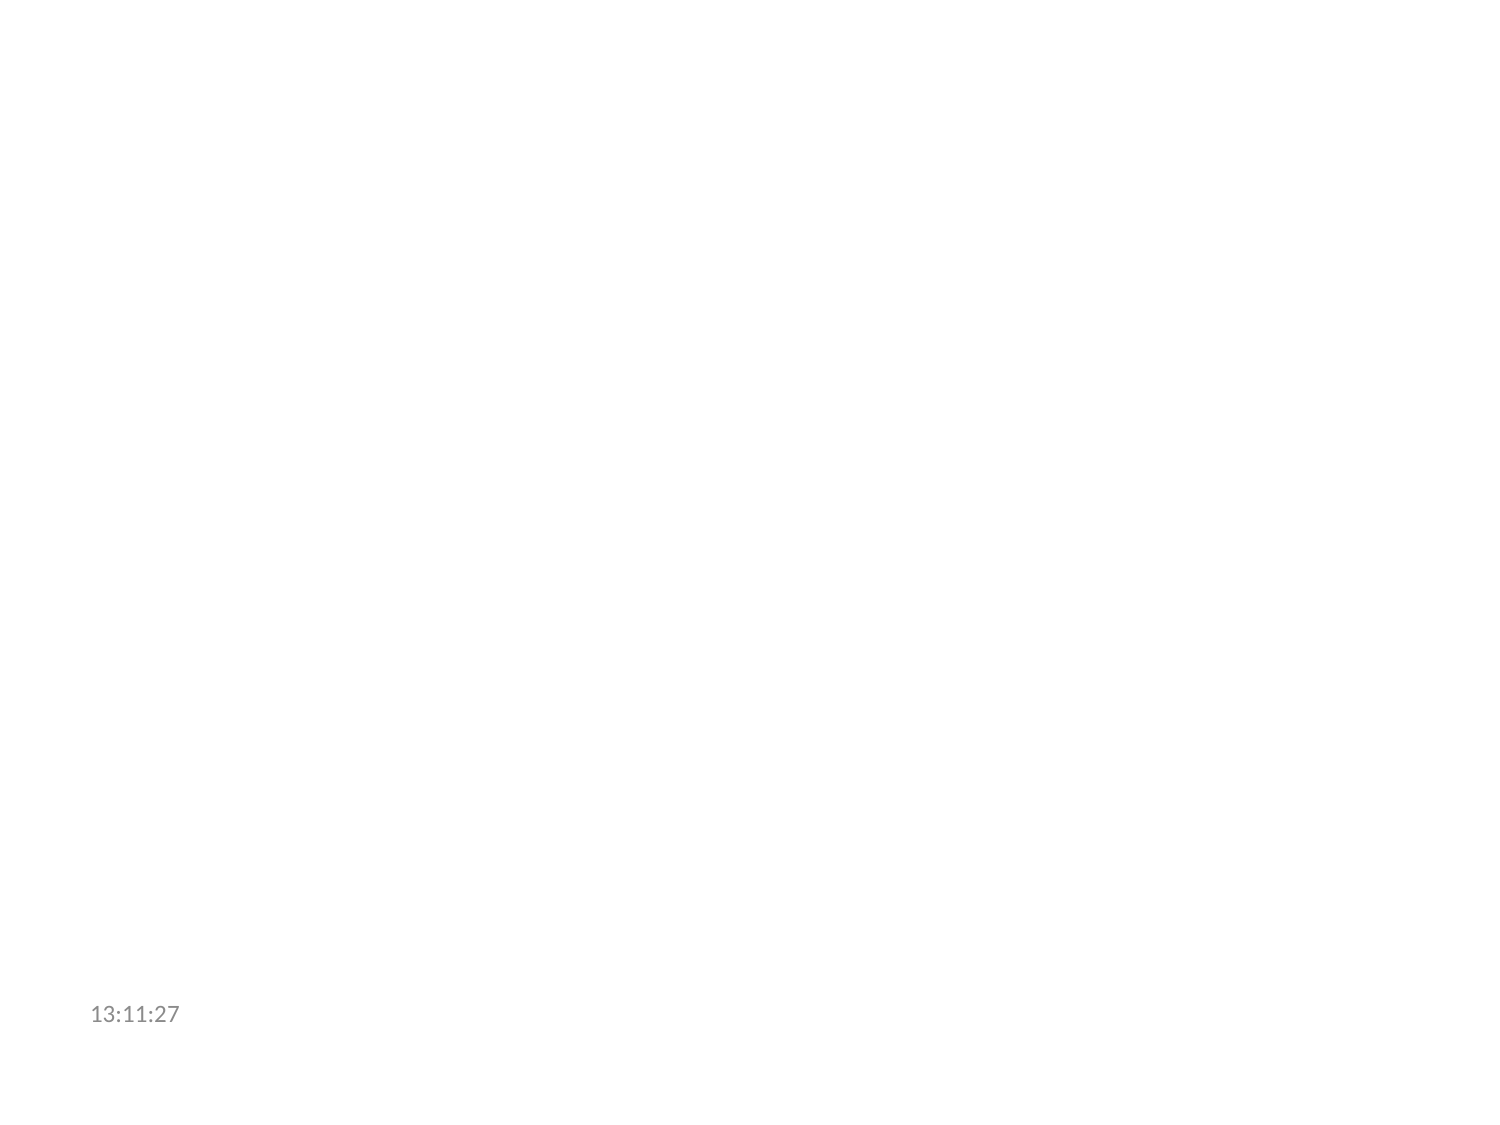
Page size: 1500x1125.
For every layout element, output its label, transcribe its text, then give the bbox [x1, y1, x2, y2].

text_box 15:35:09 [75, 982, 425, 1043]
